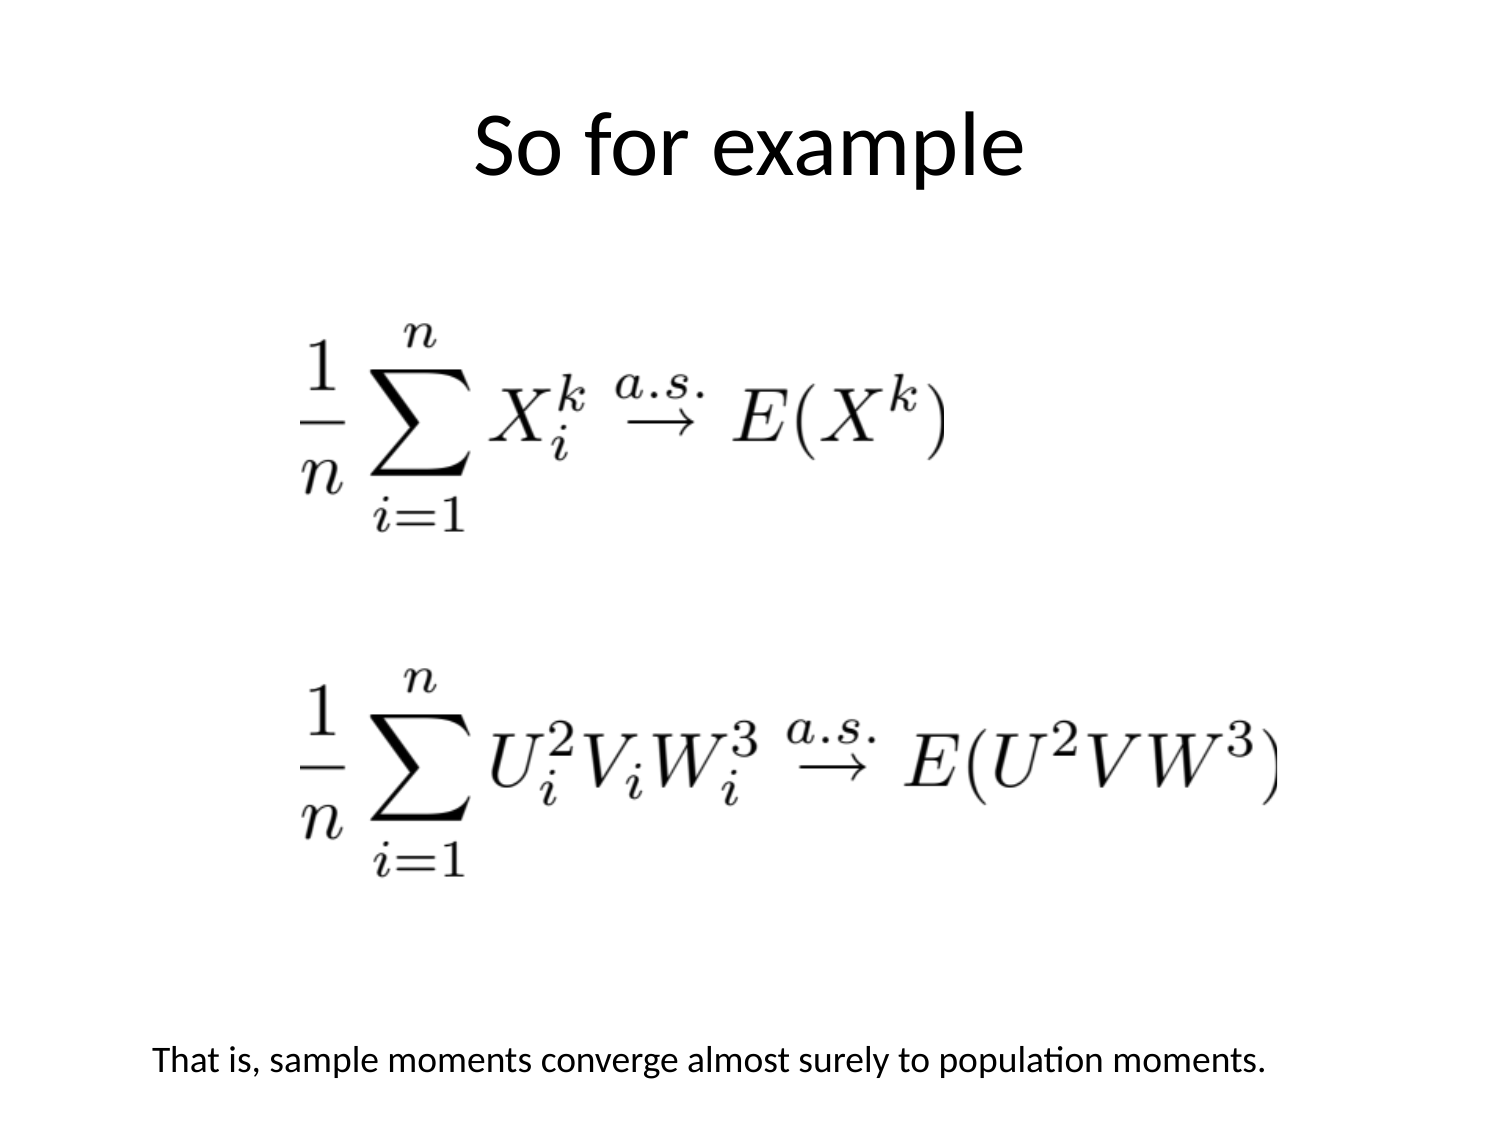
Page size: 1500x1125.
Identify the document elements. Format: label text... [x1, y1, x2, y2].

picture [299, 322, 945, 534]
title So for example [75, 45, 1425, 233]
picture [299, 667, 1278, 879]
text_box That is, sample moments converge almost surely to population moments. [137, 1027, 1284, 1088]
